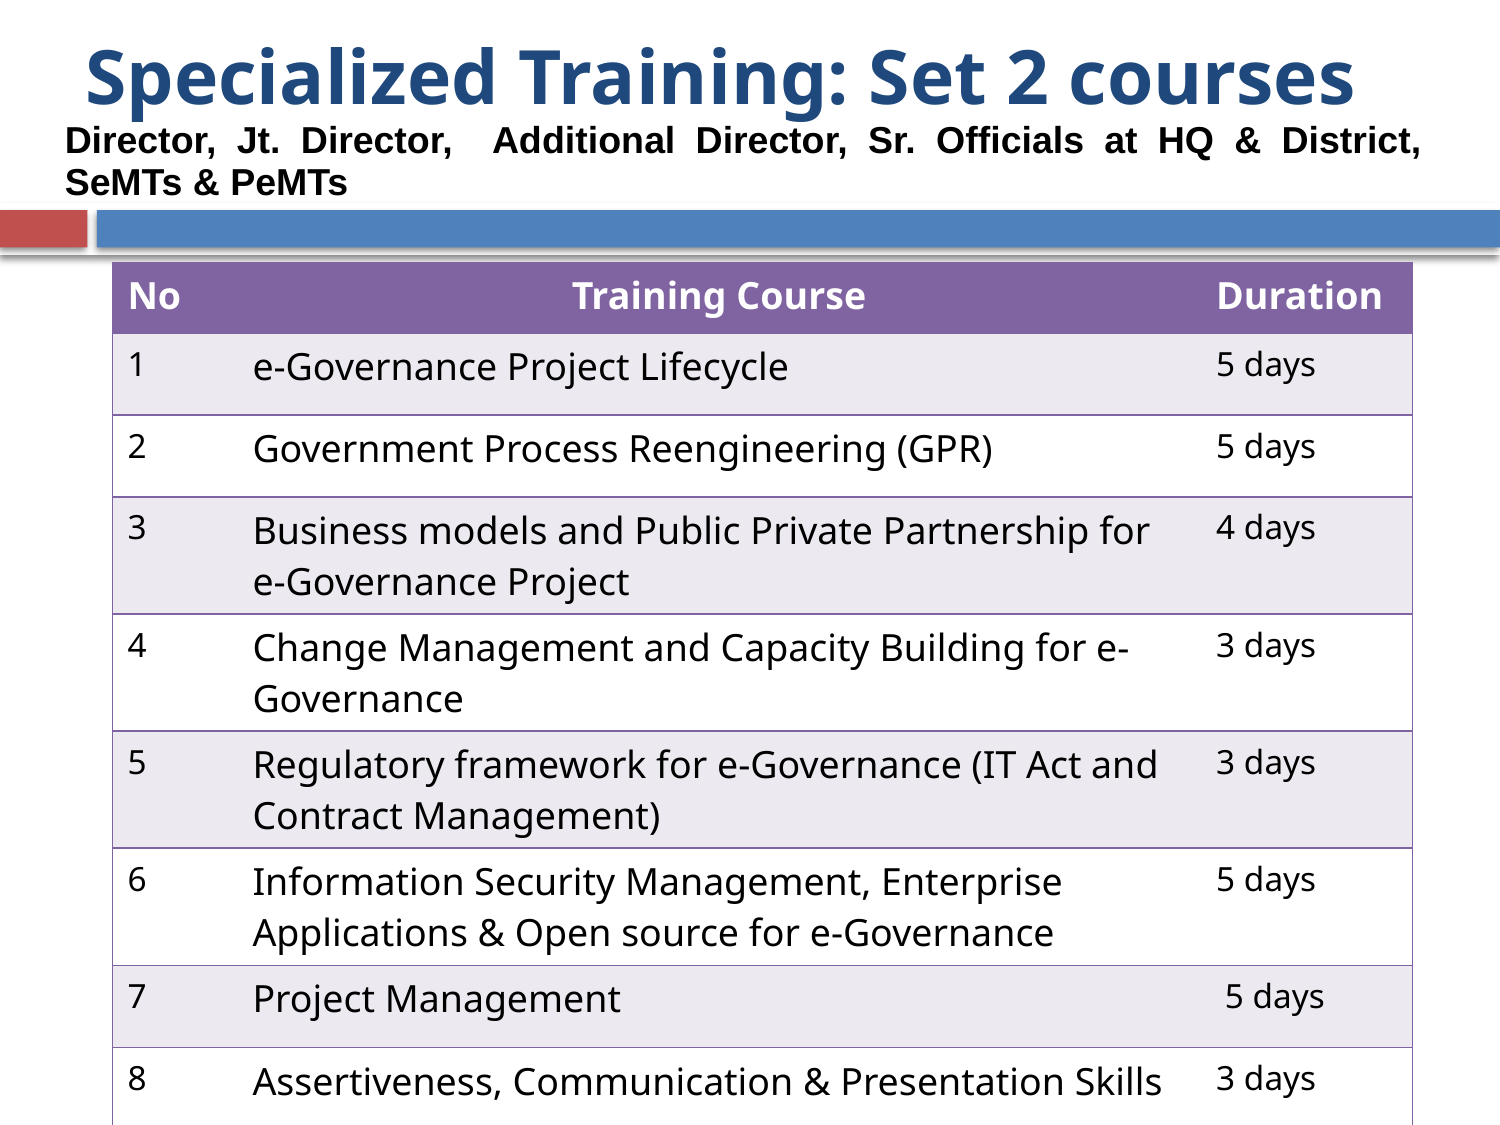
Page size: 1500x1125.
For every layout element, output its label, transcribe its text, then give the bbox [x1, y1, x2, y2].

table_cell e-Governance Project Lifecycle [237, 334, 1201, 414]
table_cell 4 [113, 615, 237, 730]
table_cell 4 days [1201, 498, 1412, 613]
table_cell 8 [113, 1048, 237, 1125]
table_header No [113, 263, 237, 332]
table_cell 1 [113, 334, 237, 414]
table_cell Information Security Management, Enterprise Applications & Open source for e-Governance [237, 849, 1201, 965]
table_cell Business models and Public Private Partnership for e-Governance Project [237, 498, 1201, 613]
list Director, Jt. Director, Additional Director, Sr. Officials at HQ & District, SeMTs & PeMTs [50, 112, 1438, 255]
table_cell 6 [113, 849, 237, 965]
table_cell 5 days [1201, 334, 1412, 414]
table_cell Assertiveness, Communication & Presentation Skills [237, 1048, 1201, 1125]
table_cell Change Management and Capacity Building for e-Governance [237, 615, 1201, 730]
table_cell 5 days [1201, 416, 1412, 496]
table_cell 3 days [1201, 1048, 1412, 1125]
title Specialized Training: Set 2 courses [70, 0, 1463, 150]
table_cell 5 days [1201, 849, 1412, 965]
table_cell 5 [113, 732, 237, 847]
table_header Training Course [237, 263, 1201, 332]
table_cell Regulatory framework for e-Governance (IT Act and Contract Management) [237, 732, 1201, 847]
table_cell 2 [113, 416, 237, 496]
table_cell 3 days [1201, 615, 1412, 730]
table_cell 3 [113, 498, 237, 613]
table_cell 5 days [1201, 966, 1412, 1047]
table_cell 7 [113, 966, 237, 1047]
table_cell 3 days [1201, 732, 1412, 847]
table_header Duration [1201, 263, 1412, 332]
table_cell Government Process Reengineering (GPR) [237, 416, 1201, 496]
table_cell Project Management [237, 966, 1201, 1047]
